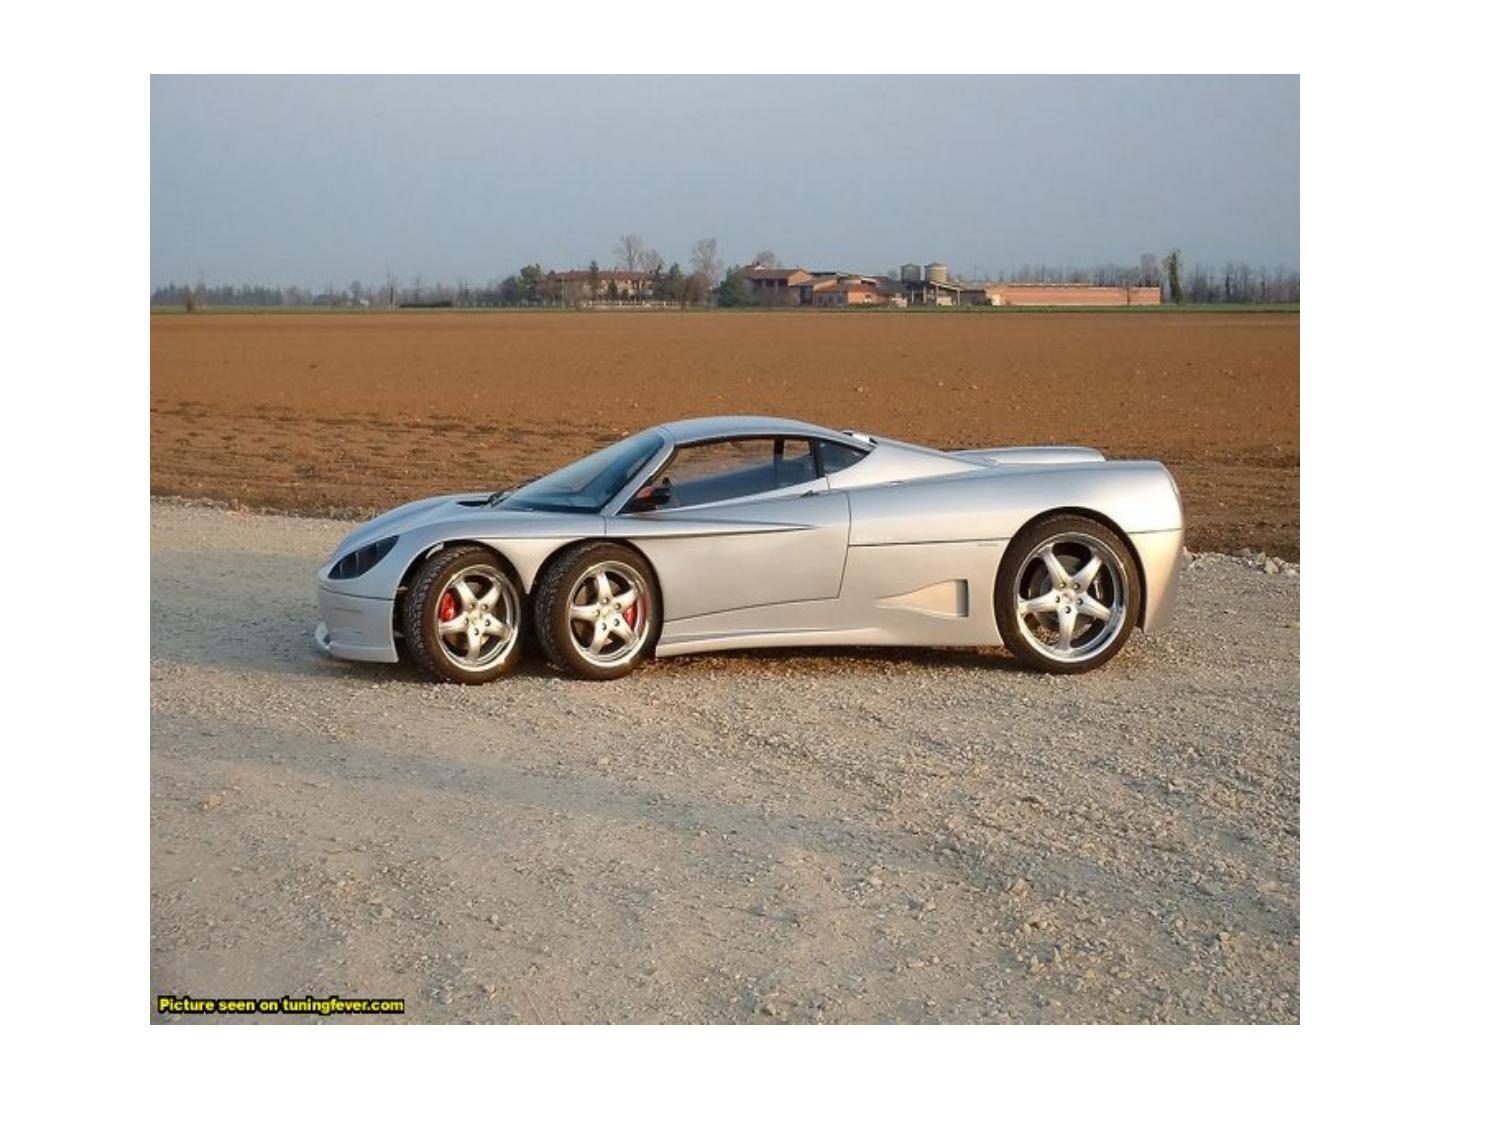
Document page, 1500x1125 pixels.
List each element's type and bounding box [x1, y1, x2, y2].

picture [149, 74, 1301, 1026]
